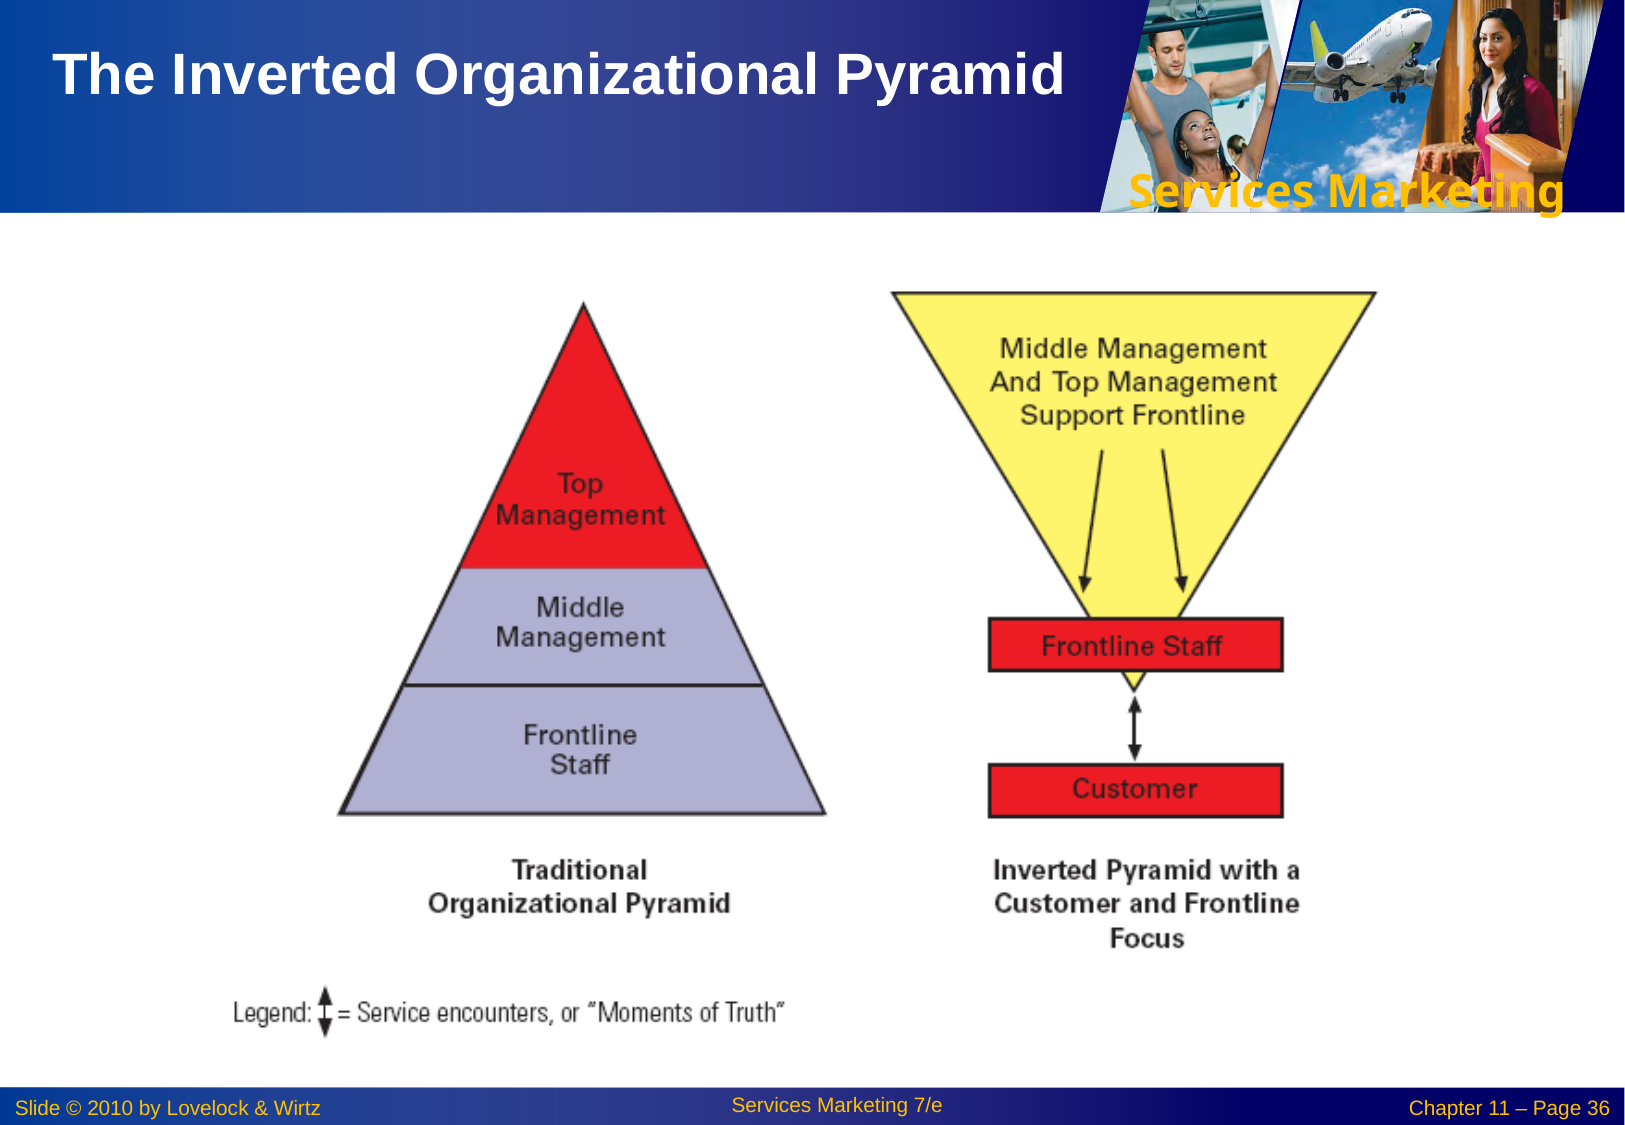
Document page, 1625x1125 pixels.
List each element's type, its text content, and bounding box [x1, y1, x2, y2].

picture [1162, 186, 1172, 192]
picture [224, 279, 1388, 1051]
picture [1100, 0, 1604, 213]
title The Inverted Organizational Pyramid [36, 37, 1088, 176]
picture [1546, 187, 1556, 202]
